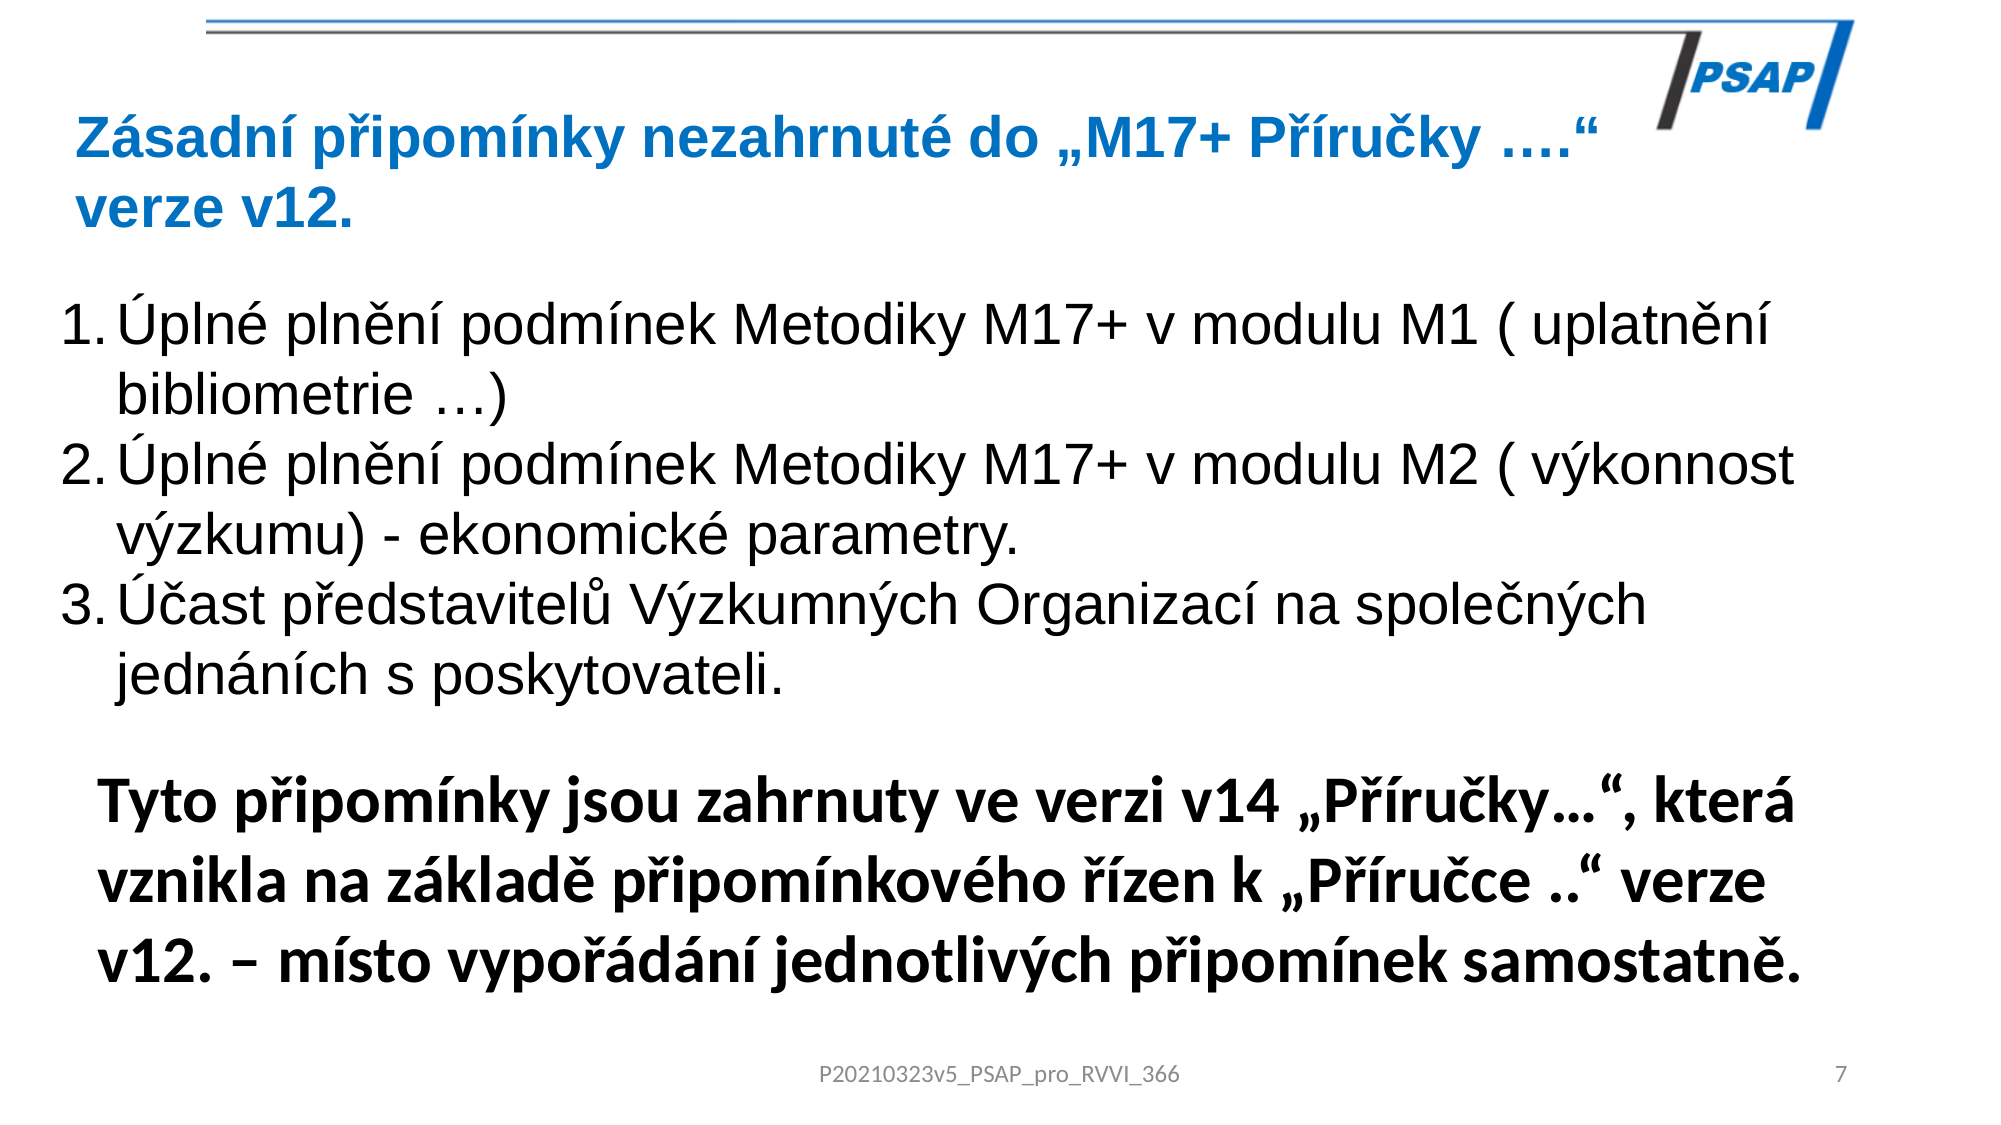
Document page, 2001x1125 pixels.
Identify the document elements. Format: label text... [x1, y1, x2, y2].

text_box Úplné plnění podmínek Metodiky M17+ v modulu M1 ( uplatnění bibliometrie …) Úplné plnění podmínek Metodiky M17+ v modulu M2 ( výkonnost výzkumu) - ekonomické parametry. Účast představitelů Výzkumných Organizací na společných jednáních s poskytovateli. [45, 278, 1892, 714]
picture [206, 0, 1863, 142]
footer P20210323v5_PSAP_pro_RVVI_366 [662, 1042, 1338, 1103]
text_box Tyto připomínky jsou zahrnuty ve verzi v14 „Příručky…“, která vznikla na základě připomínkového řízen k „Příručce ..“ verze v12. – místo vypořádání jednotlivých připomínek samostatně. [82, 748, 1892, 1003]
text_box Zásadní připomínky nezahrnuté do „M17+ Příručky ….“ verze v12. [60, 91, 1638, 247]
slide_number 7 [1412, 1042, 1863, 1103]
